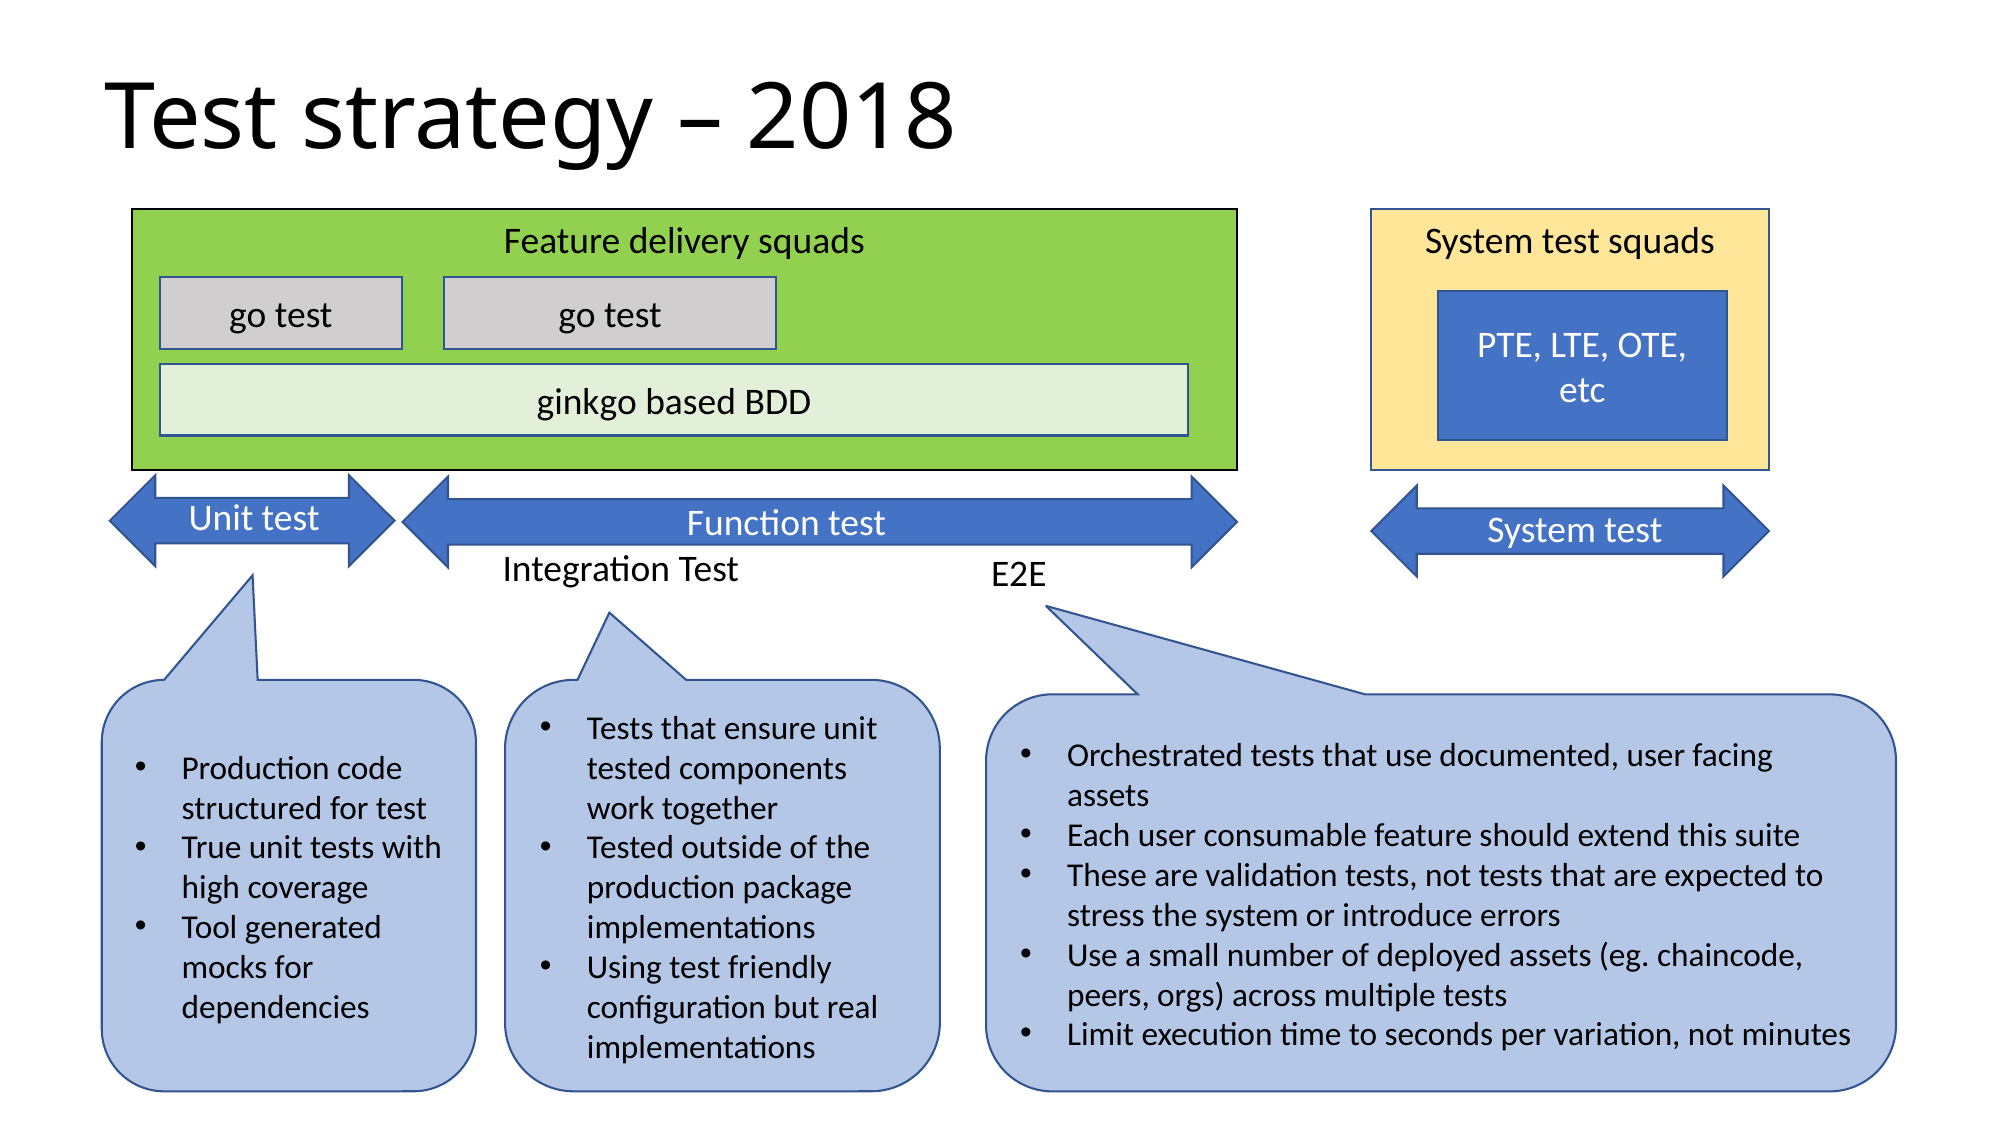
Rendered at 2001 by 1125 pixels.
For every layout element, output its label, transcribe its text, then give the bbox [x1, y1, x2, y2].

text_box PTE, LTE, OTE, etc [1437, 290, 1728, 441]
text_box Tests that ensure unit tested components work together Tested outside of the production package implementations Using test friendly configuration but real implementations [504, 610, 941, 1093]
text_box [108, 472, 173, 569]
text_box [424, 474, 672, 570]
text_box [347, 546, 371, 569]
text_box Orchestrated tests that use documented, user facing assets Each user consumable feature should extend this suite These are validation tests, not tests that are expected to stress the system or introduce errors Use a small number of deployed assets (eg. chaincode, peers, orgs) across multiple tests Limit execution time to seconds per variation, not minutes [985, 604, 1898, 1093]
text_box System test squads [1370, 208, 1770, 471]
text_box Integration Test [487, 536, 800, 596]
text_box Function test [672, 490, 923, 551]
text_box Unit test [173, 485, 424, 546]
text_box [923, 474, 1239, 567]
text_box [1722, 483, 1771, 579]
title Test strategy – 2018 [89, 0, 1794, 187]
text_box [347, 472, 361, 485]
text_box Production code structured for test True unit tests with high coverage Tool generated mocks for dependencies [100, 572, 478, 1093]
text_box [1369, 483, 1472, 579]
text_box System test [1472, 497, 1723, 557]
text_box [132, 209, 1237, 471]
text_box E2E [976, 541, 1194, 602]
